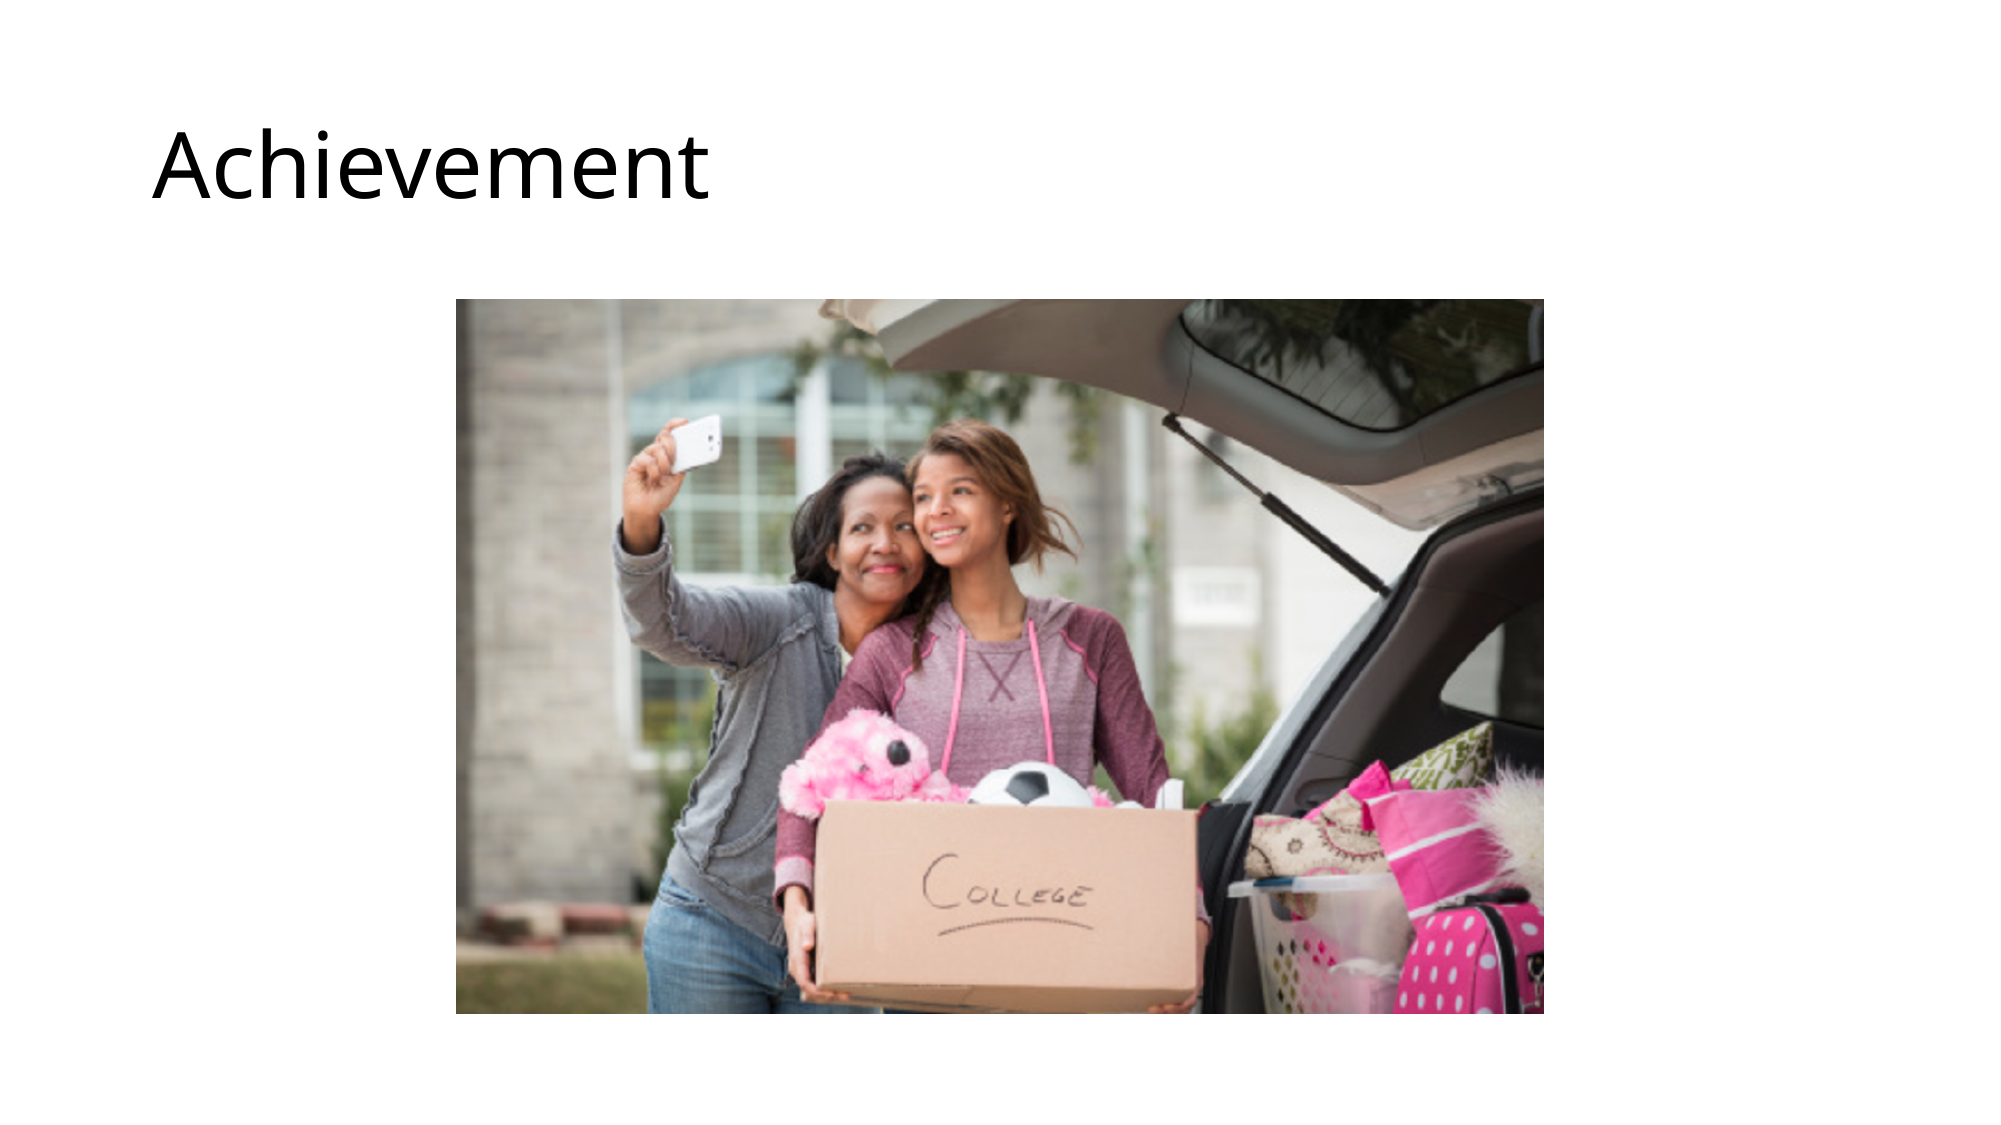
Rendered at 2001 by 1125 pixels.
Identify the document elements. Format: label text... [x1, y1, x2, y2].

title Achievement [137, 59, 1863, 278]
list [456, 299, 1544, 1014]
